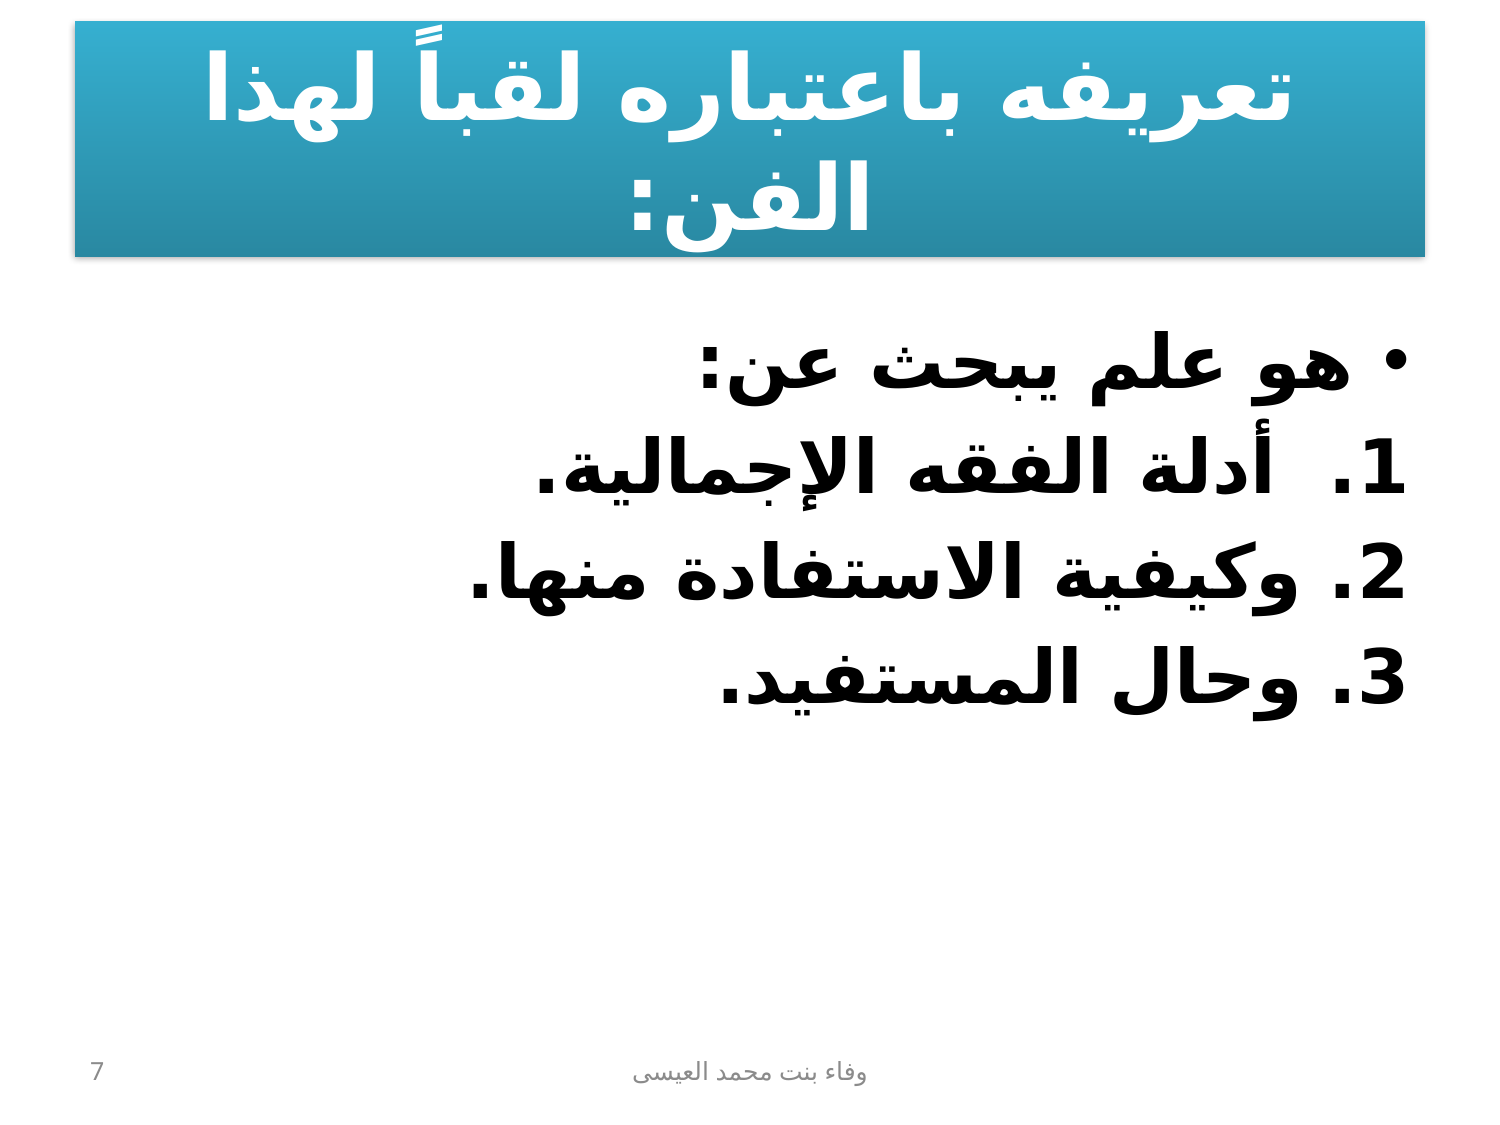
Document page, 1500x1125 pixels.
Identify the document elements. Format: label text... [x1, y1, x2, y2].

title تعريفه باعتباره لقباً لهذا الفن: [75, 21, 1425, 257]
footer وفاء بنت محمد العيسى [512, 1042, 988, 1103]
list هو علم يبحث عن: 1. أدلة الفقه الإجمالية. 2. وكيفية الاستفادة منها. 3. وحال المستفيد. [75, 306, 1425, 959]
slide_number 7 [75, 1042, 425, 1103]
